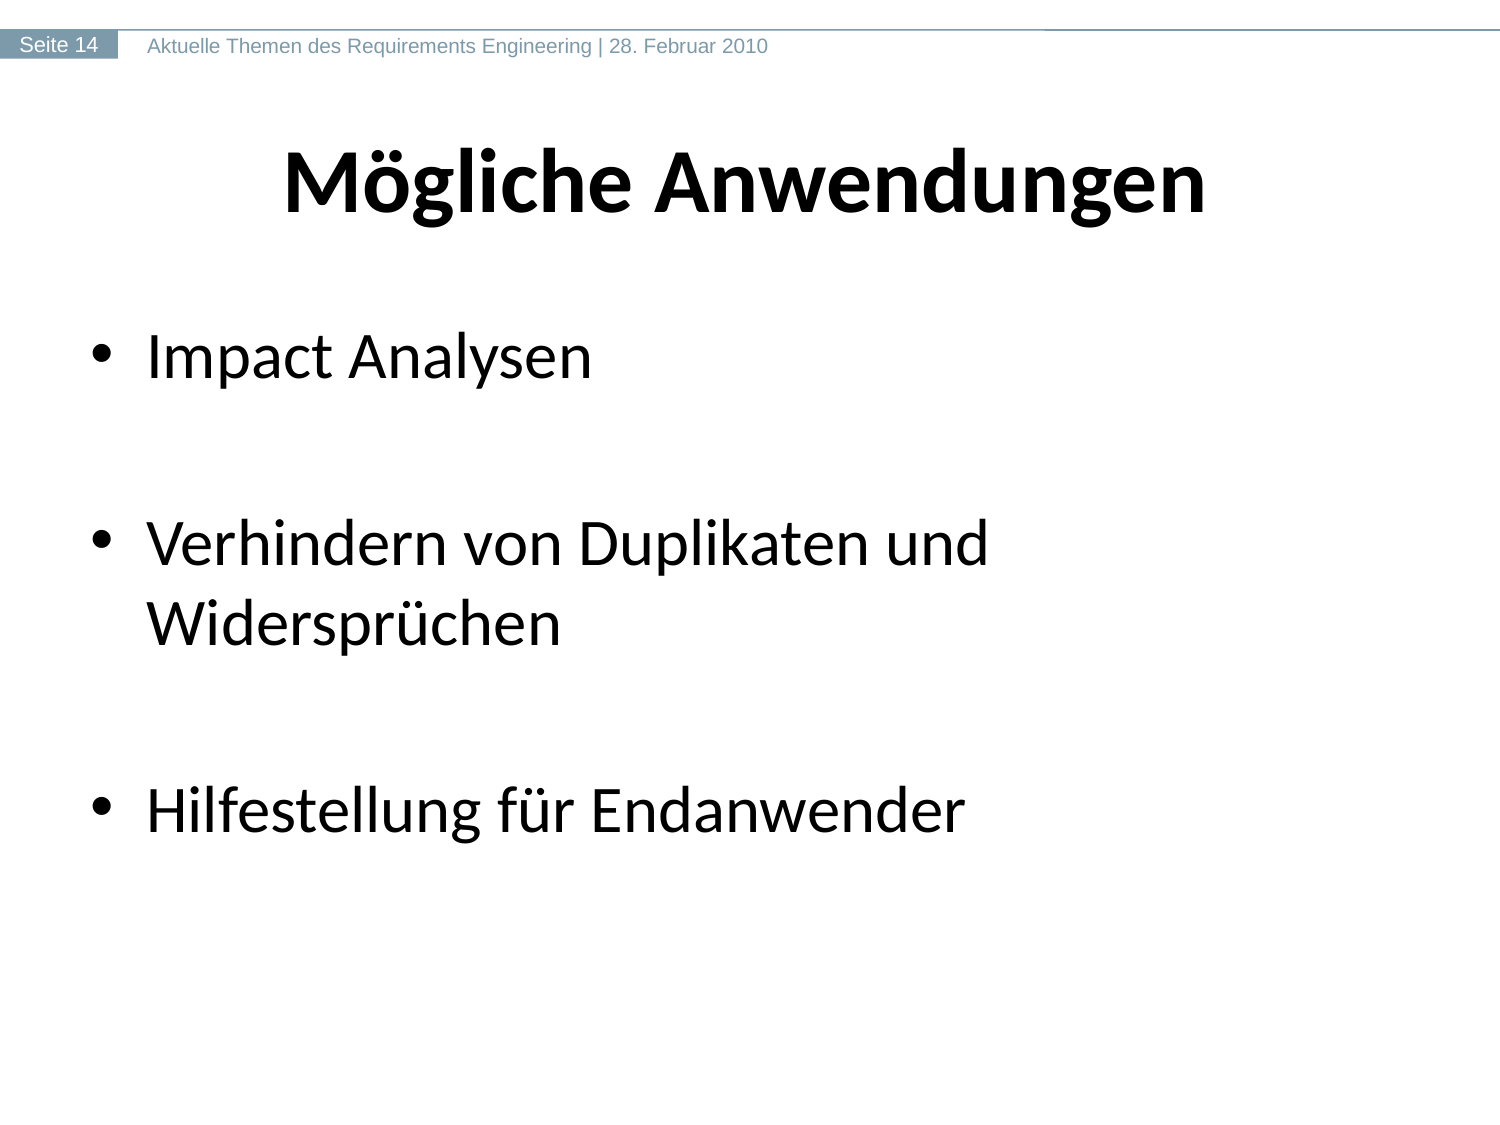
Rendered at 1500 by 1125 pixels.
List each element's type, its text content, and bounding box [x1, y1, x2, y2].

list Impact Analysen Verhindern von Duplikaten und Widersprüchen Hilfestellung für Endanwender [74, 304, 1426, 1006]
title Mögliche Anwendungen [70, 81, 1421, 270]
